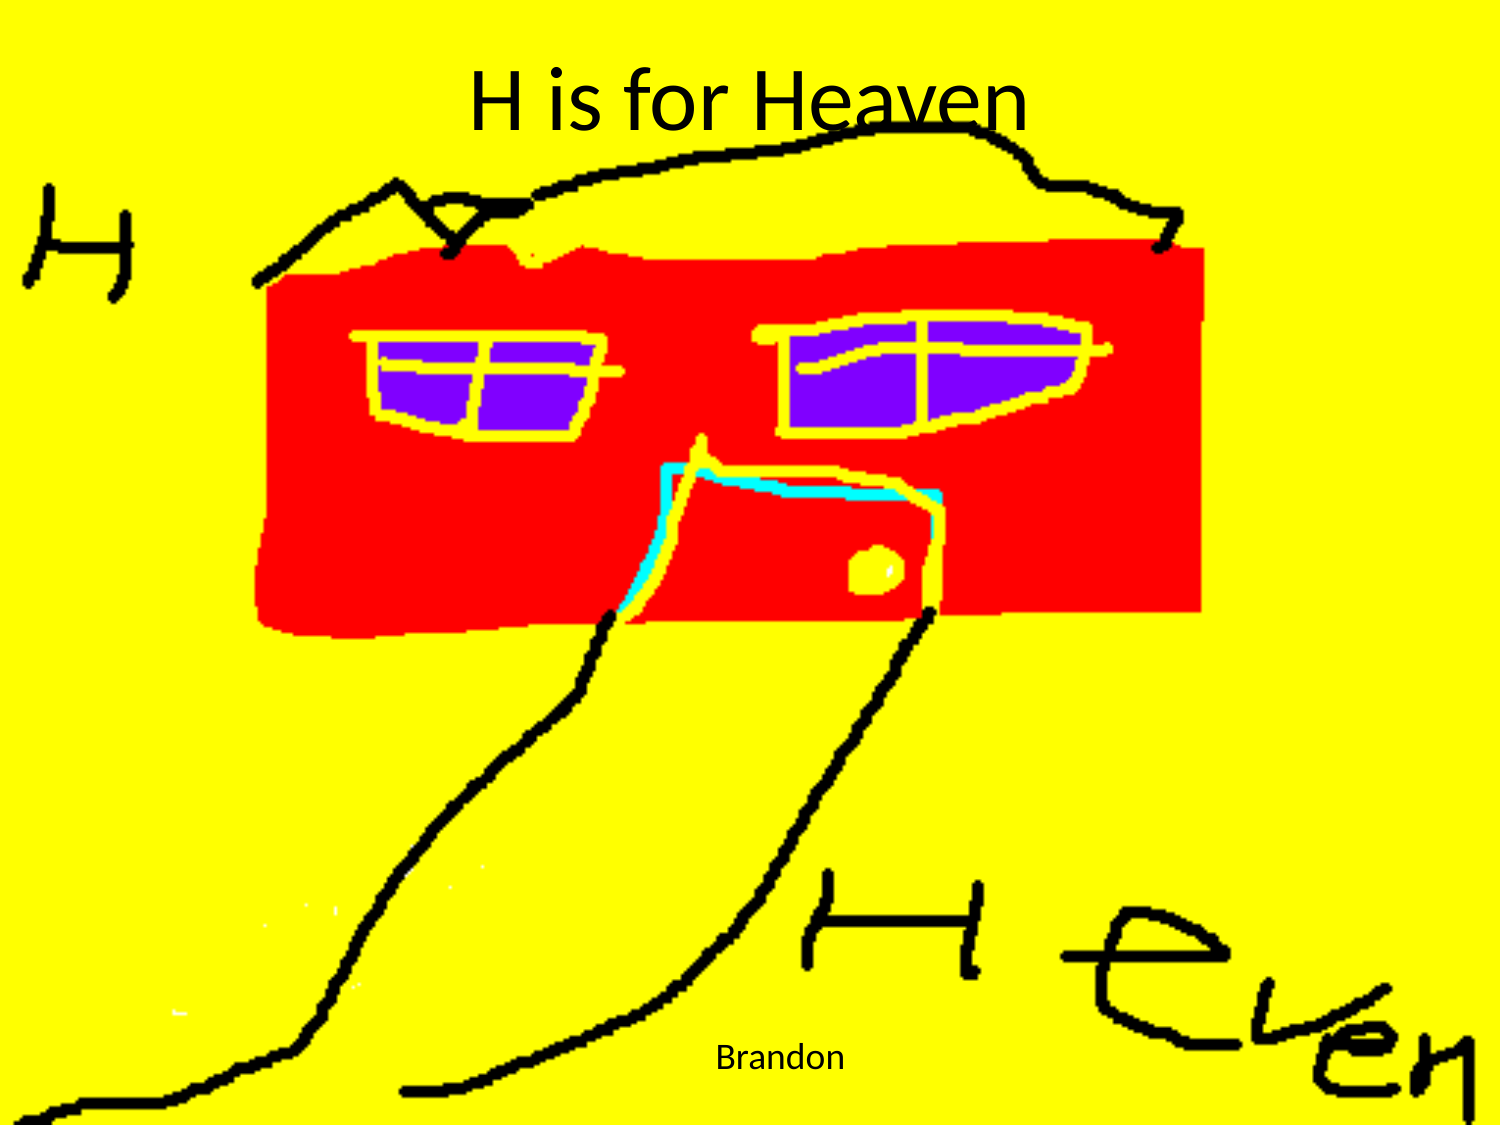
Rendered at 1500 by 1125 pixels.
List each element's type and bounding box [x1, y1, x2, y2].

list [0, 0, 1500, 1125]
